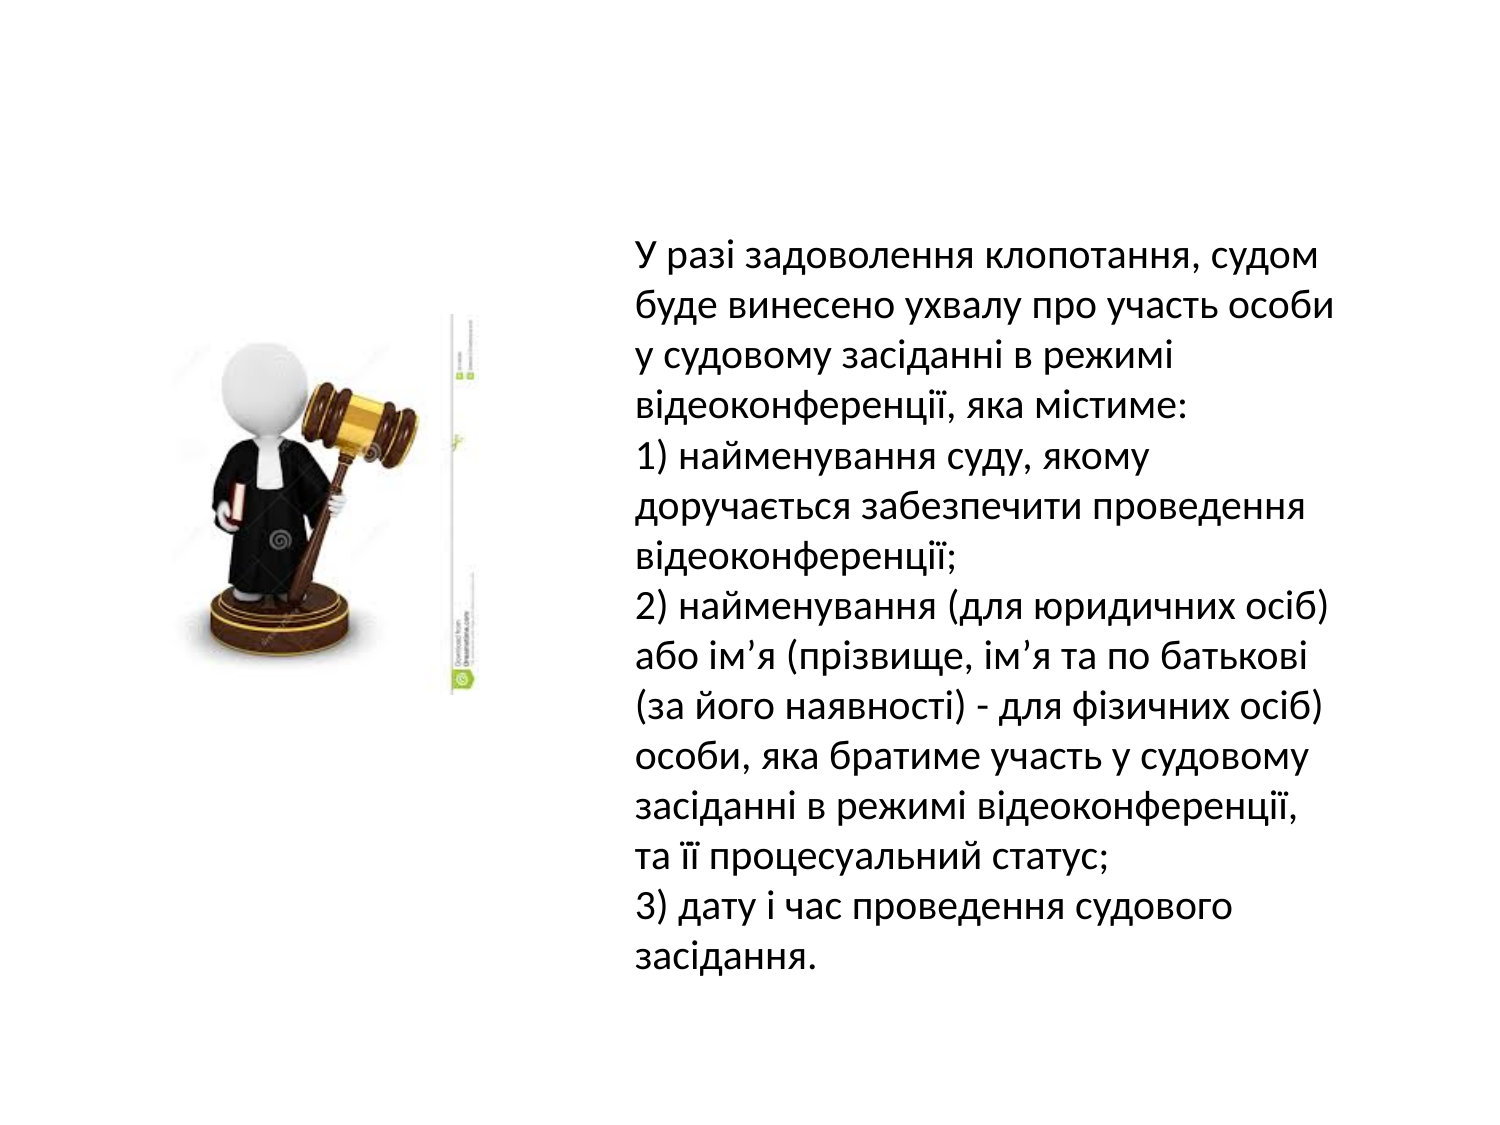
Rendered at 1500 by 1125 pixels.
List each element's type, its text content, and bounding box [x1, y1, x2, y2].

text_box У разі задоволення клопотання, судом буде винесено ухвалу про участь особи у судовому засіданні в режимі відеоконференції, яка містиме: 1) найменування суду, якому доручається забезпечити проведення відеоконференції; 2) найменування (для юридичних осіб) або ім’я (прізвище, ім’я та по батькові (за його наявності) - для фізичних осіб) особи, яка братиме участь у судовому засіданні в режимі відеоконференції, та її процесуальний статус; 3) дату і час проведення судового засідання. [620, 219, 1353, 1030]
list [147, 314, 479, 695]
